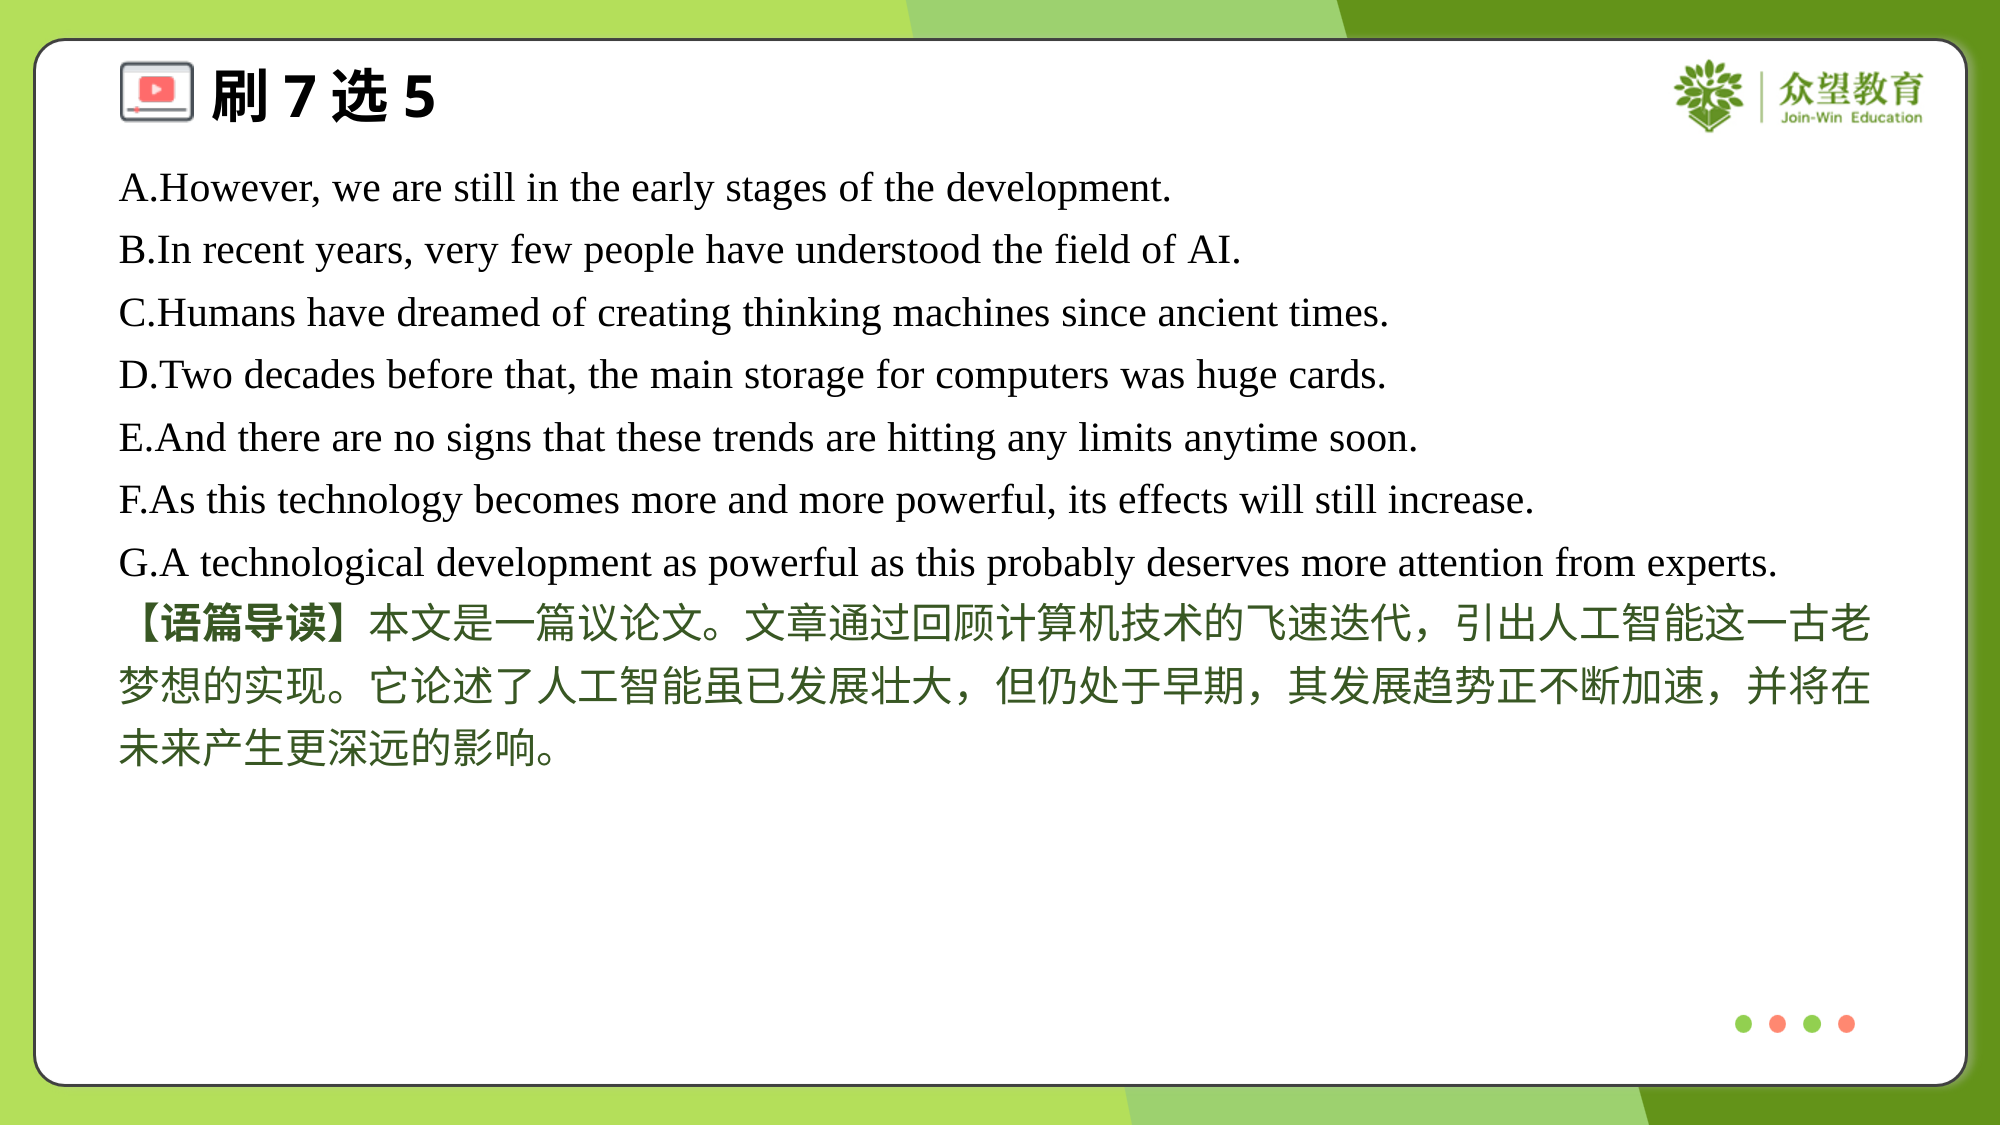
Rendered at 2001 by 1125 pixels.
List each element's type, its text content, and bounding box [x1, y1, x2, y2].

text_box 【语篇导读】本文是一篇议论文。文章通过回顾计算机技术的飞速迭代，引出人工智能这一古老梦想的实现。它论述了人工智能虽已发展壮大，但仍处于早期，其发展趋势正不断加速，并将在未来产生更深远的影响。 [118, 584, 1883, 768]
text_box A.However, we are still in the early stages of the development. B.In recent years, very few people have understood the field of AI. C.Humans have dreamed of creating thinking machines since ancient times. D.Two decades before that, the main storage for computers was huge cards. E.And there are no signs that these trends are hitting any limits anytime soon. F.As this technology becomes more and more powerful, its effects will still increase. G.A technological development as powerful as this probably deserves more attention from experts. [118, 146, 1883, 579]
picture [0, 0, 2000, 1125]
